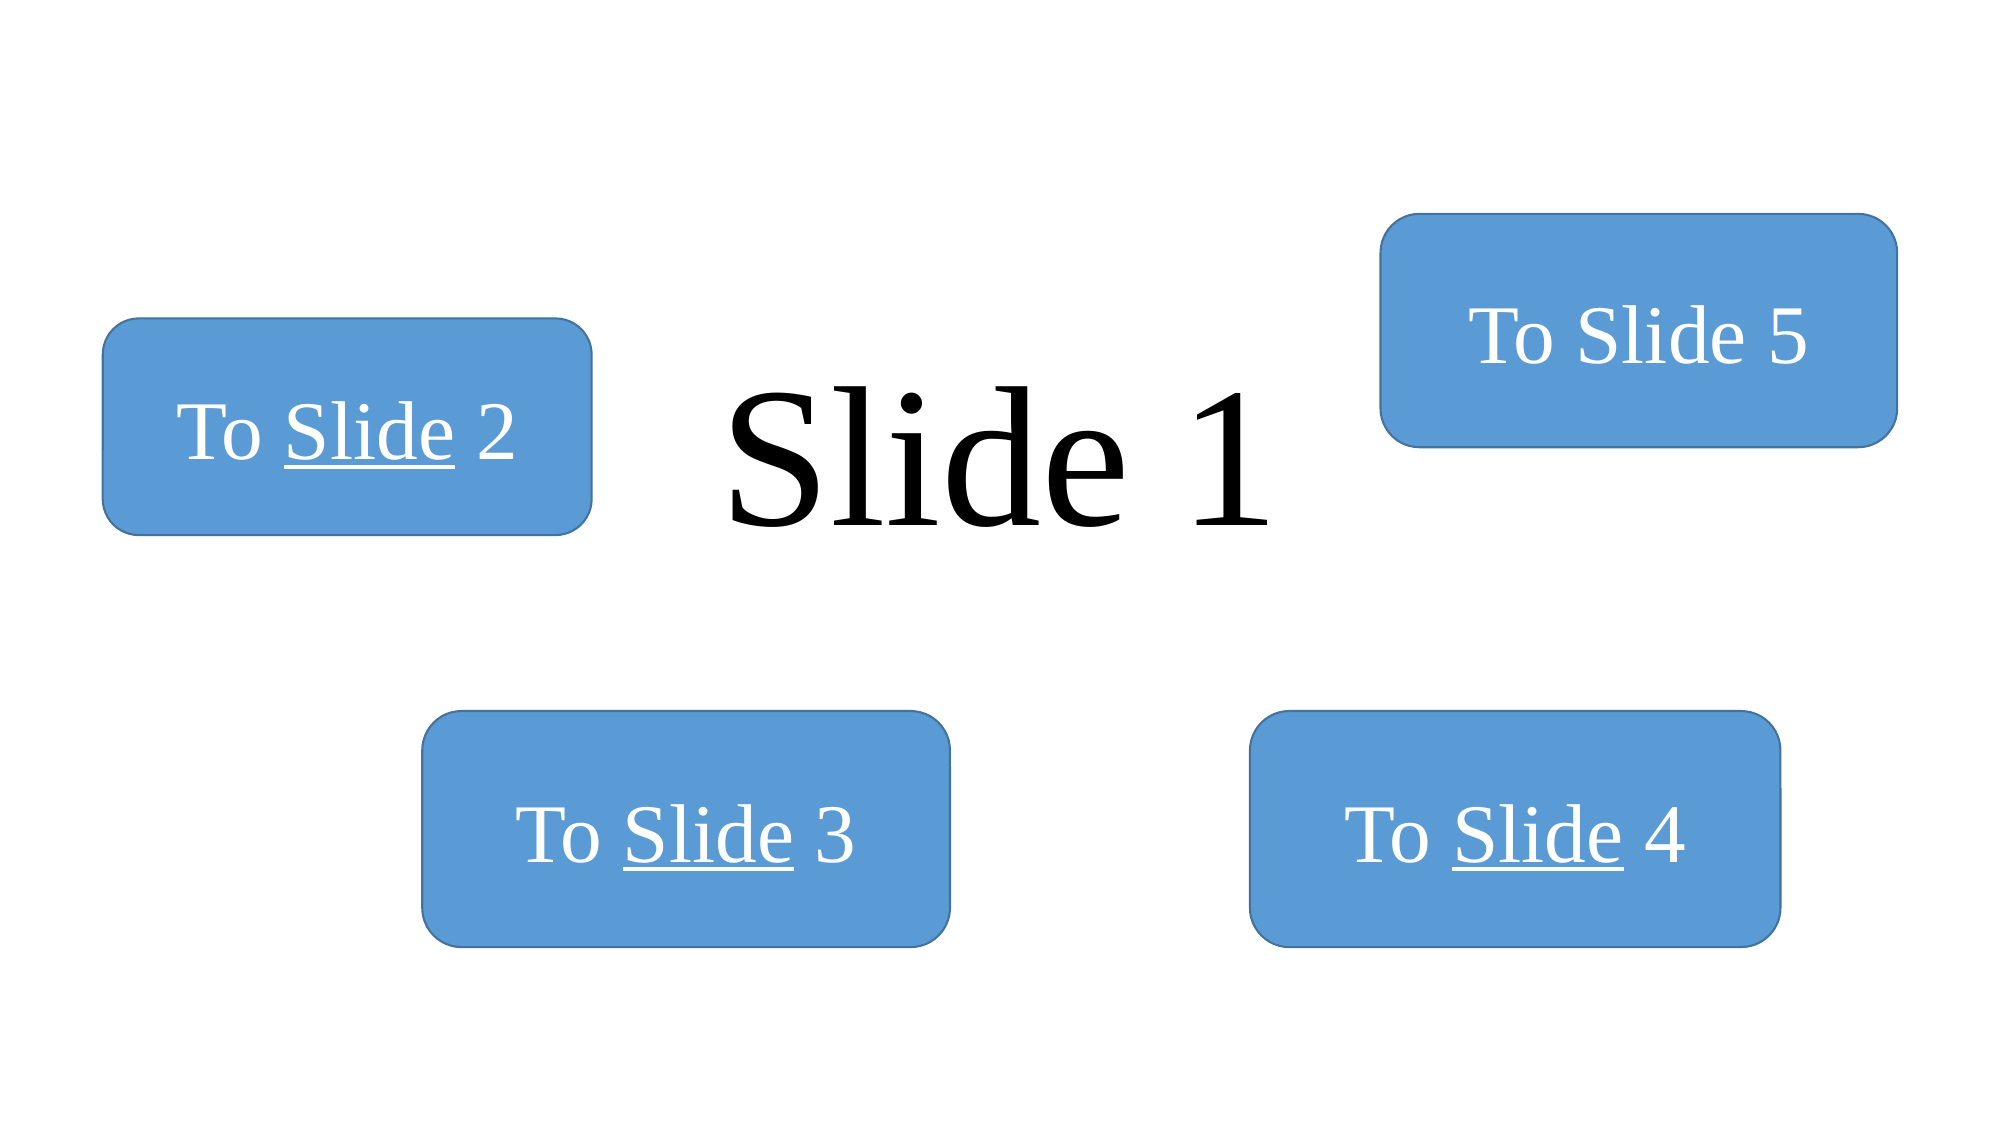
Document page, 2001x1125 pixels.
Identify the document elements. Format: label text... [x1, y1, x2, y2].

text_box To Slide 2 [101, 317, 593, 537]
text_box To Slide 3 [421, 709, 952, 949]
text_box To Slide 4 [1248, 709, 1782, 949]
title Slide 1 [249, 184, 1750, 576]
text_box To Slide 5 [1379, 212, 1899, 449]
